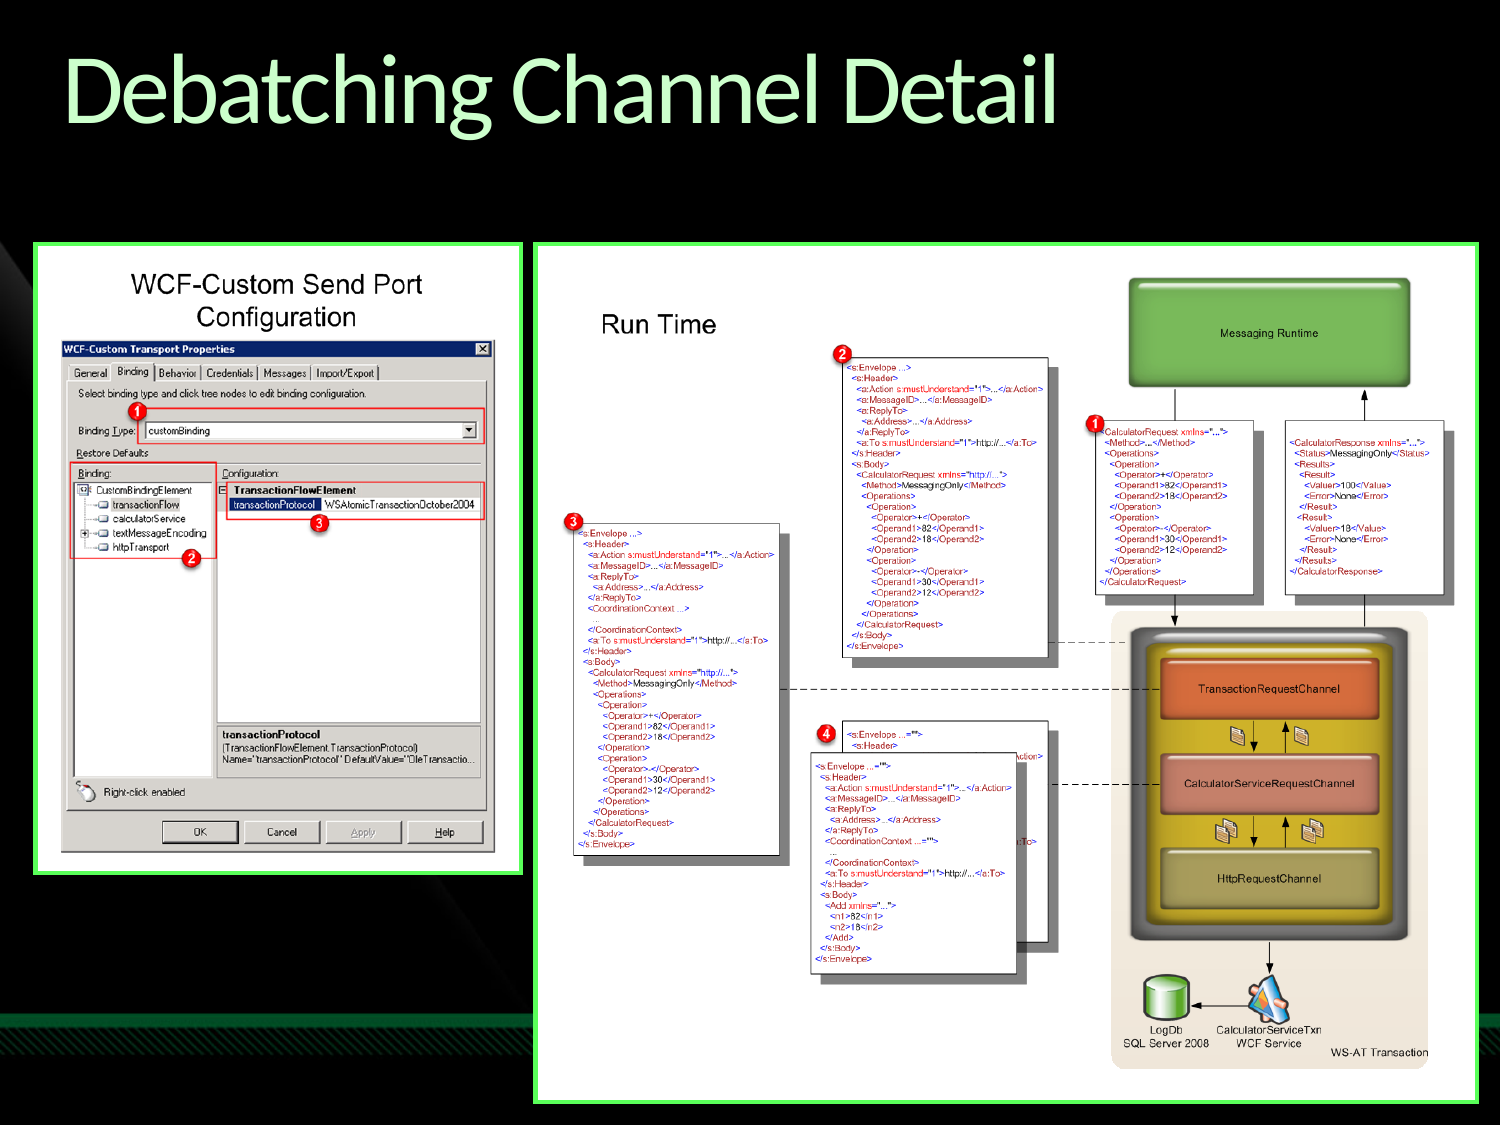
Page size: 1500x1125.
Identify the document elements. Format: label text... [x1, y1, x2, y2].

title Debatching Channel Detail [62, 37, 1438, 147]
picture [0, 0, 1500, 1125]
